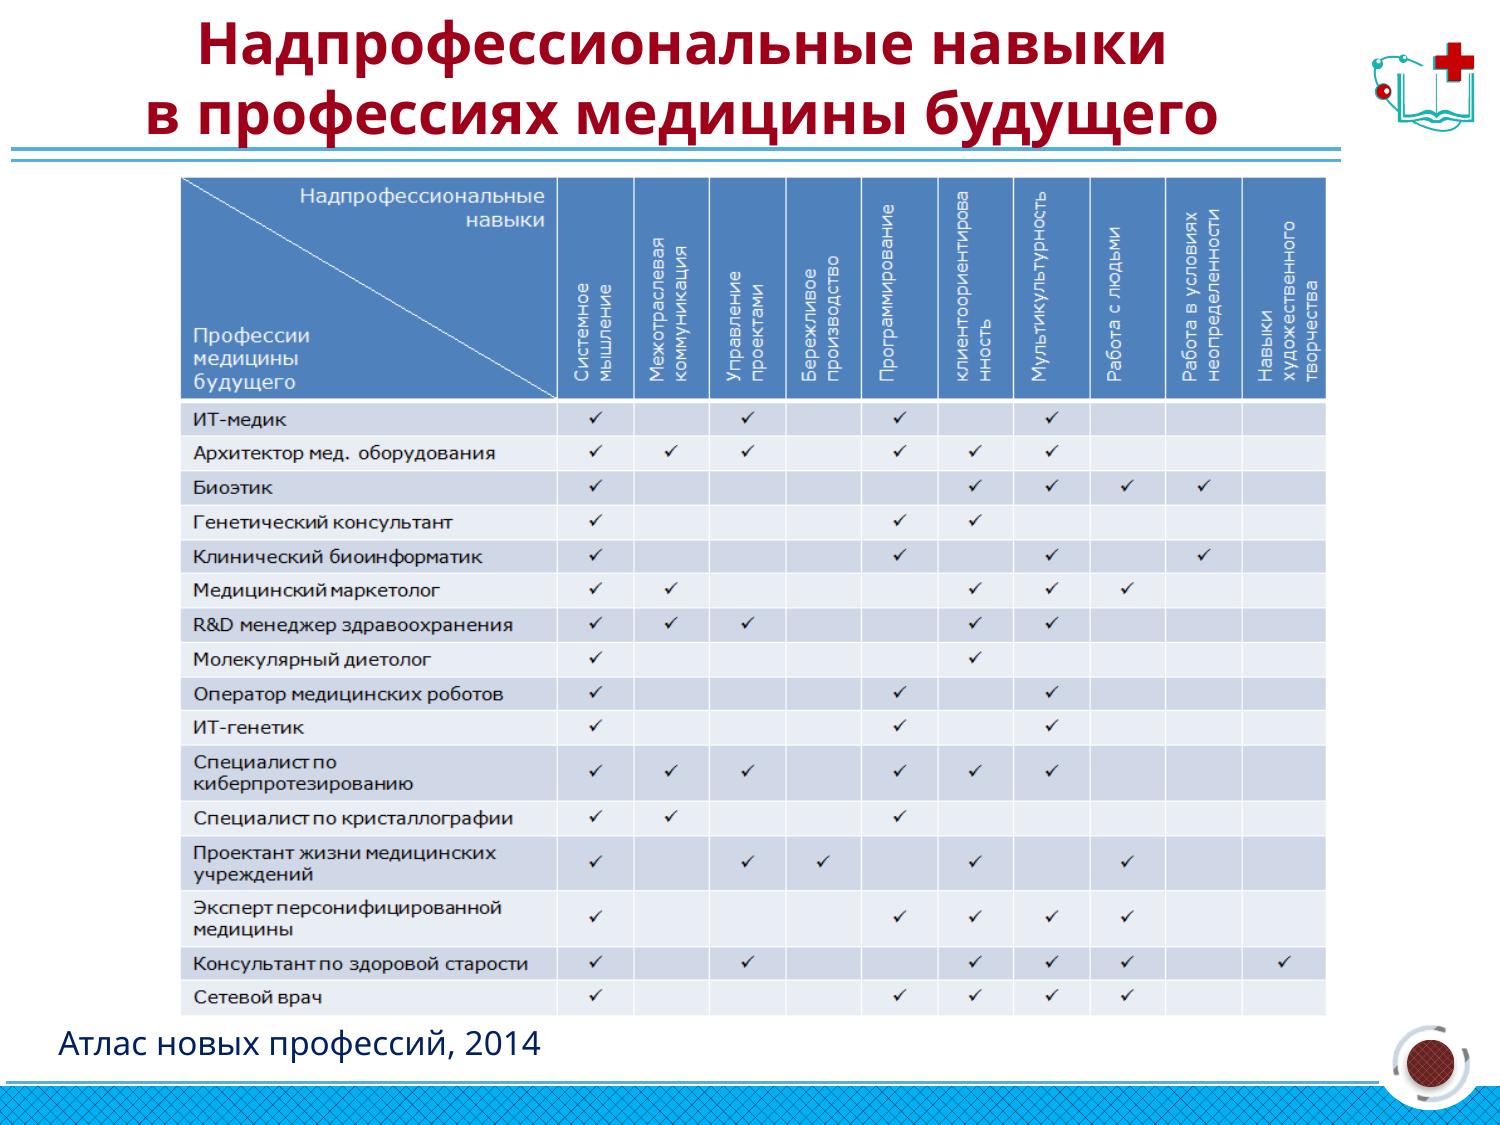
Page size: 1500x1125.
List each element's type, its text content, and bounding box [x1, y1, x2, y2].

text_box Атлас новых профессий, 2014 [43, 1014, 557, 1070]
picture [170, 172, 1341, 1026]
title Надпрофессиональные навыки в профессиях медицины будущего [26, 19, 1354, 133]
